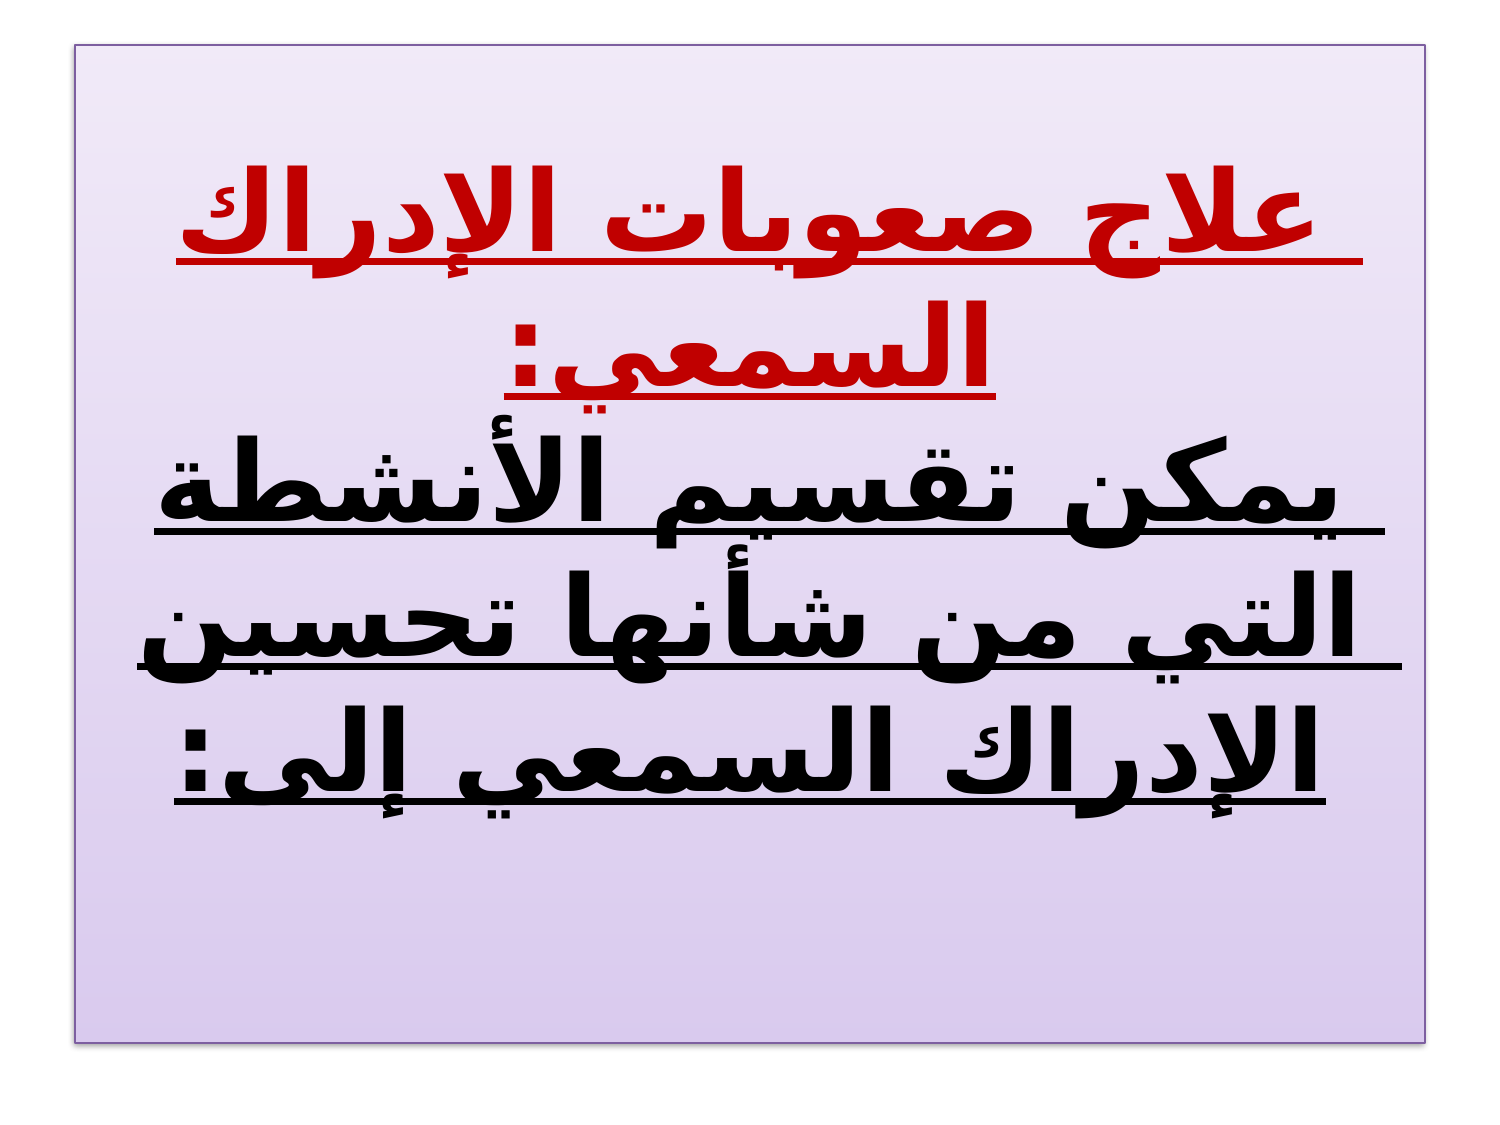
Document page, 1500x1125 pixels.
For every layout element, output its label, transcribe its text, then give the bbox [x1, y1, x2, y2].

title علاج صعوبات الإدراك السمعي: يمكن تقسيم الأنشطة التي من شأنها تحسين الإدراك السمعي إلى: [74, 44, 1426, 1044]
